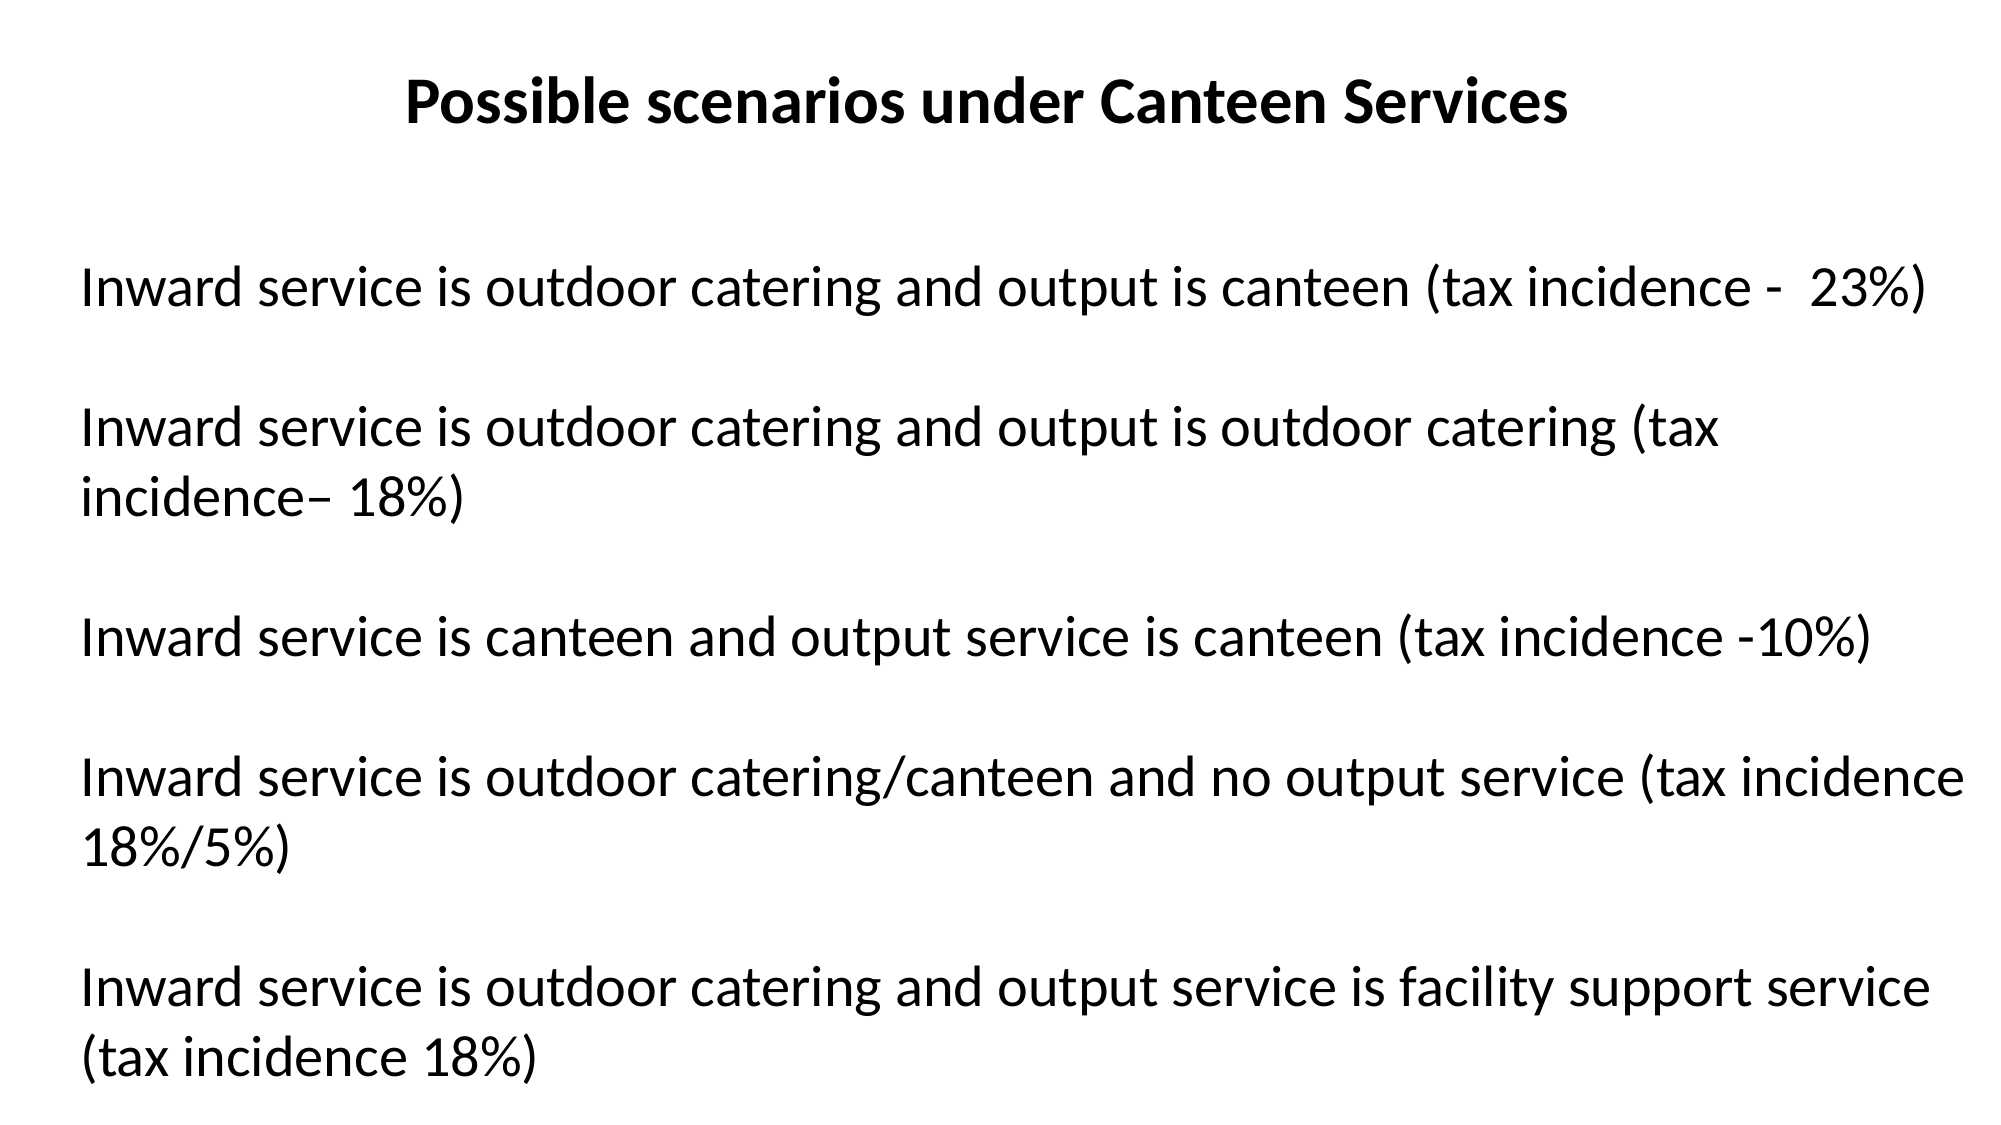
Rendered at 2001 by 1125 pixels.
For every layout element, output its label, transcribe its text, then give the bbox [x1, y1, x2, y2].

text_box Possible scenarios under Canteen Services [106, 49, 1869, 145]
text_box Inward service is outdoor catering and output is canteen (tax incidence - 23%) Inward service is outdoor catering and output is outdoor catering (tax incidence– 18%) Inward service is canteen and output service is canteen (tax incidence -10%) Inward service is outdoor catering/canteen and no output service (tax incidence 18%/5%) Inward service is outdoor catering and output service is facility support service (tax incidence 18%) [65, 240, 2000, 1096]
